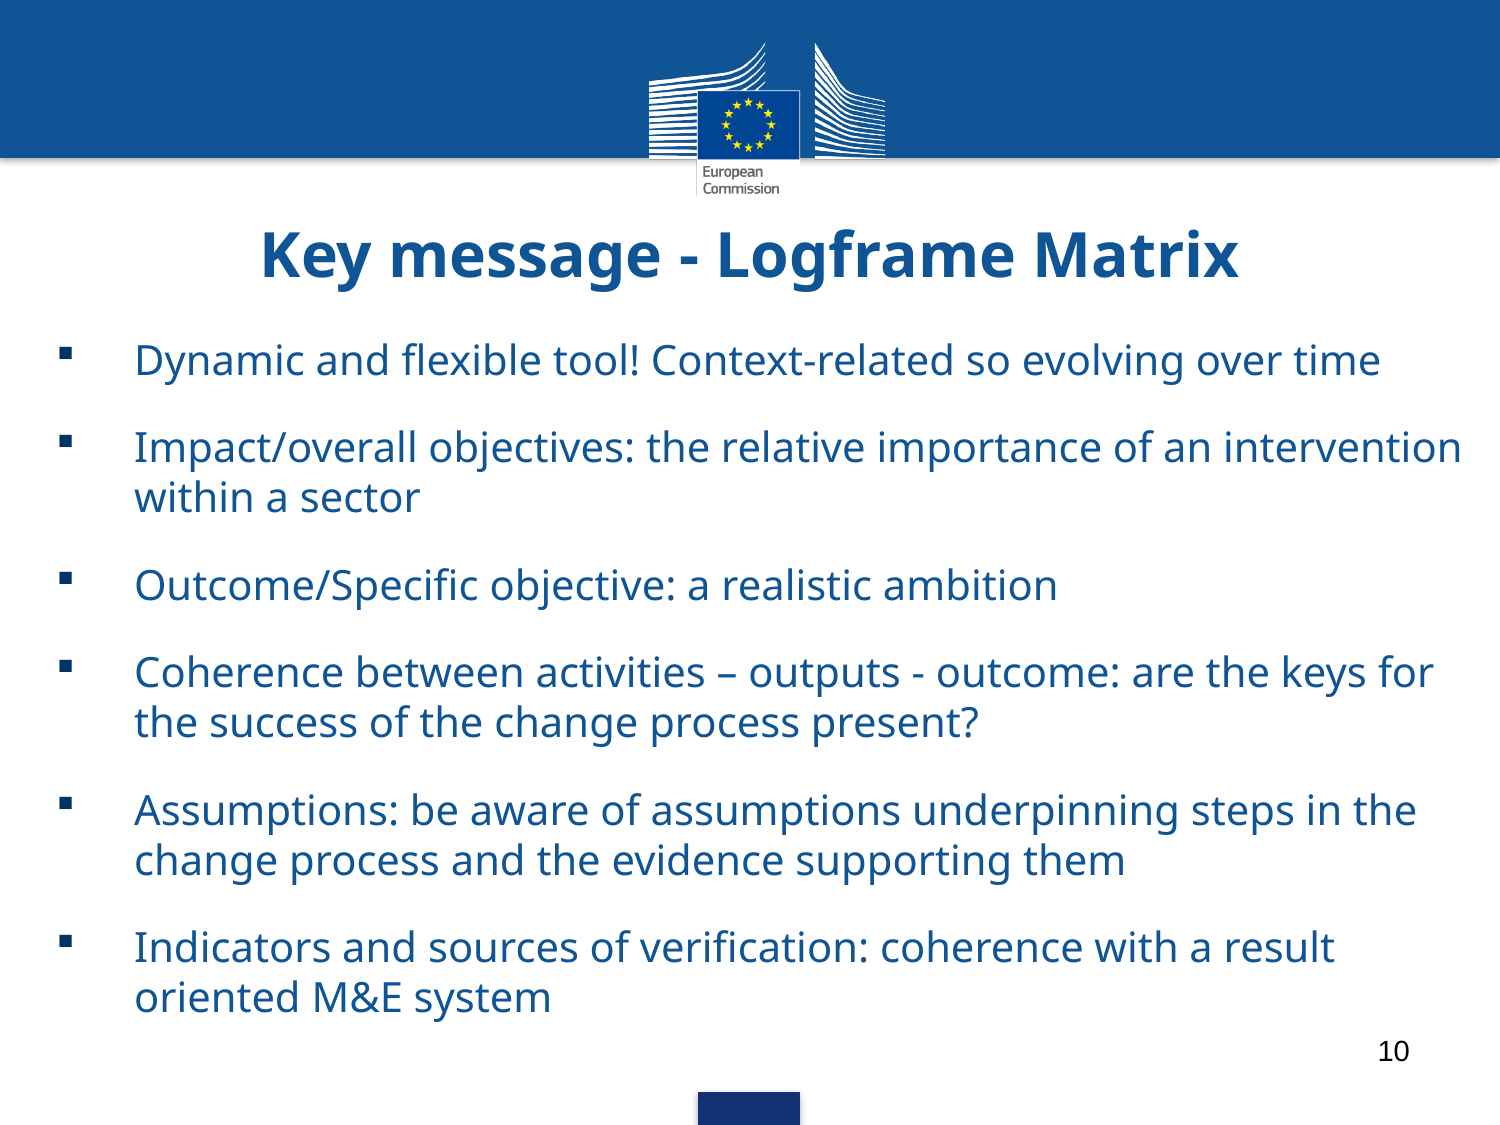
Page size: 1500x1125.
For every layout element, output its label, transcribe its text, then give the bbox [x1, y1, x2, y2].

picture [649, 42, 885, 196]
text_box Dynamic and flexible tool! Context-related so evolving over time Impact/overall objectives: the relative importance of an intervention within a sector Outcome/Specific objective: a realistic ambition Coherence between activities – outputs - outcome: are the keys for the success of the change process present? Assumptions: be aware of assumptions underpinning steps in the change process and the evidence supporting them Indicators and sources of verification: coherence with a result oriented M&E system [41, 326, 1500, 1103]
title Key message - Logframe Matrix [0, 196, 1500, 310]
